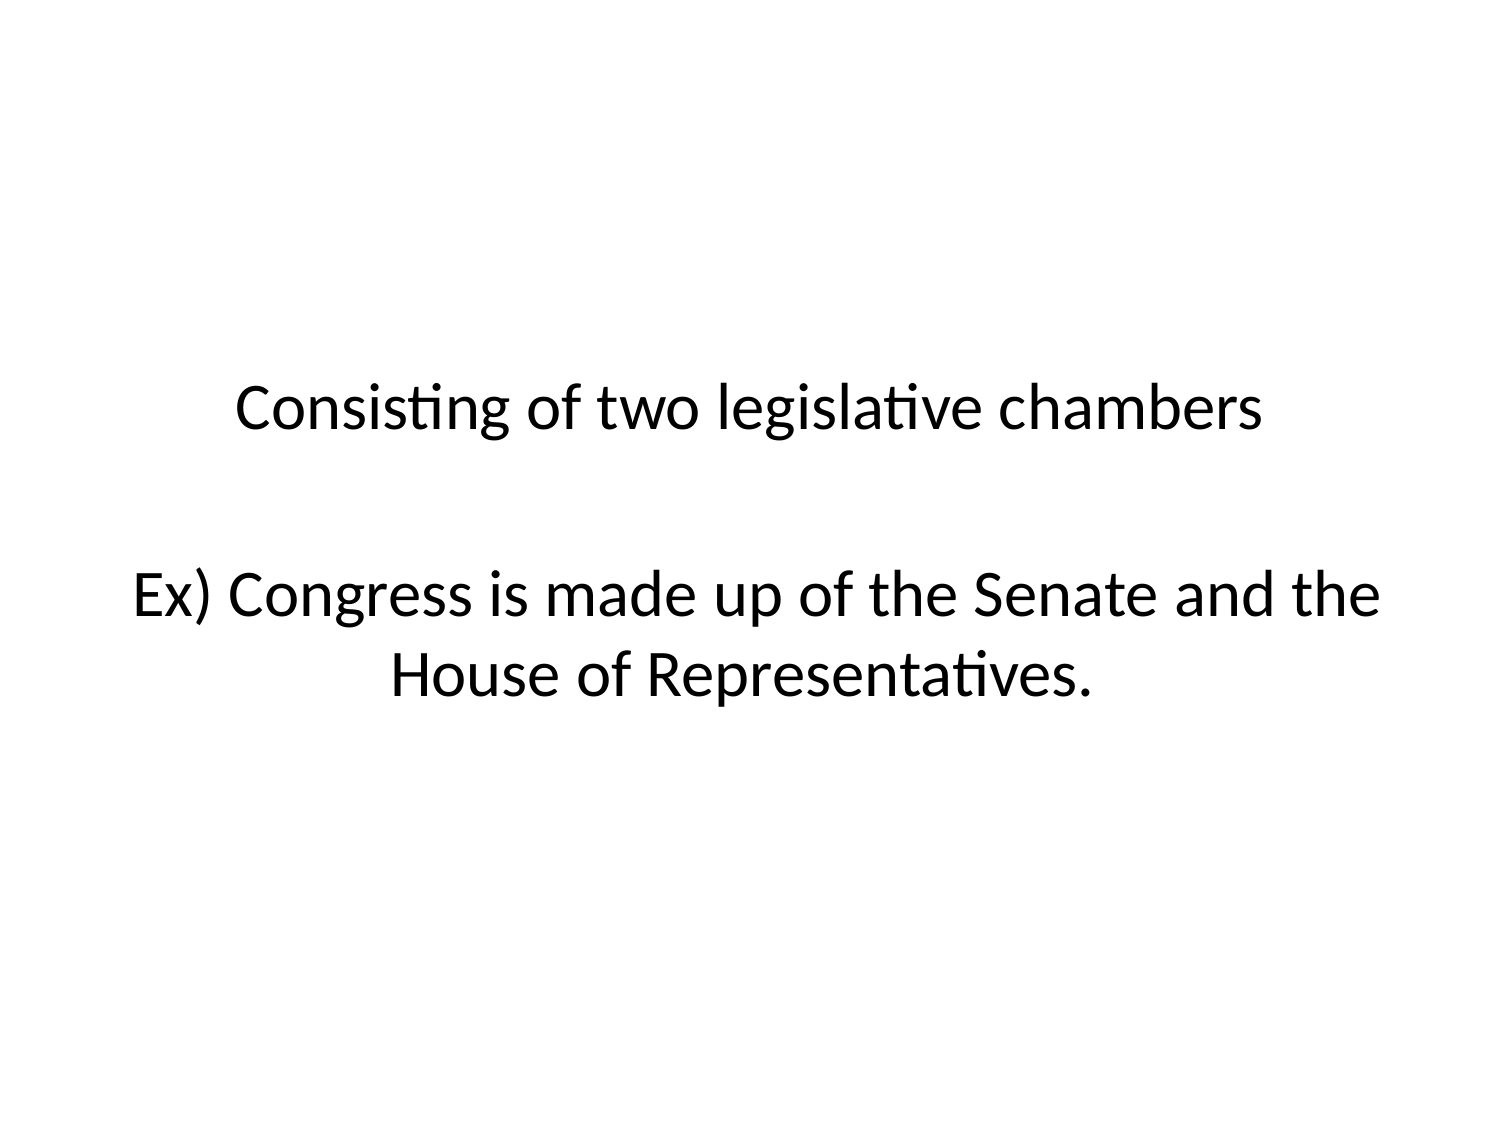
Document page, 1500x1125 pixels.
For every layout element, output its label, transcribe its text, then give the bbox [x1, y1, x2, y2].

list Consisting of two legislative chambers Ex) Congress is made up of the Senate and the House of Representatives. [75, 262, 1425, 1005]
